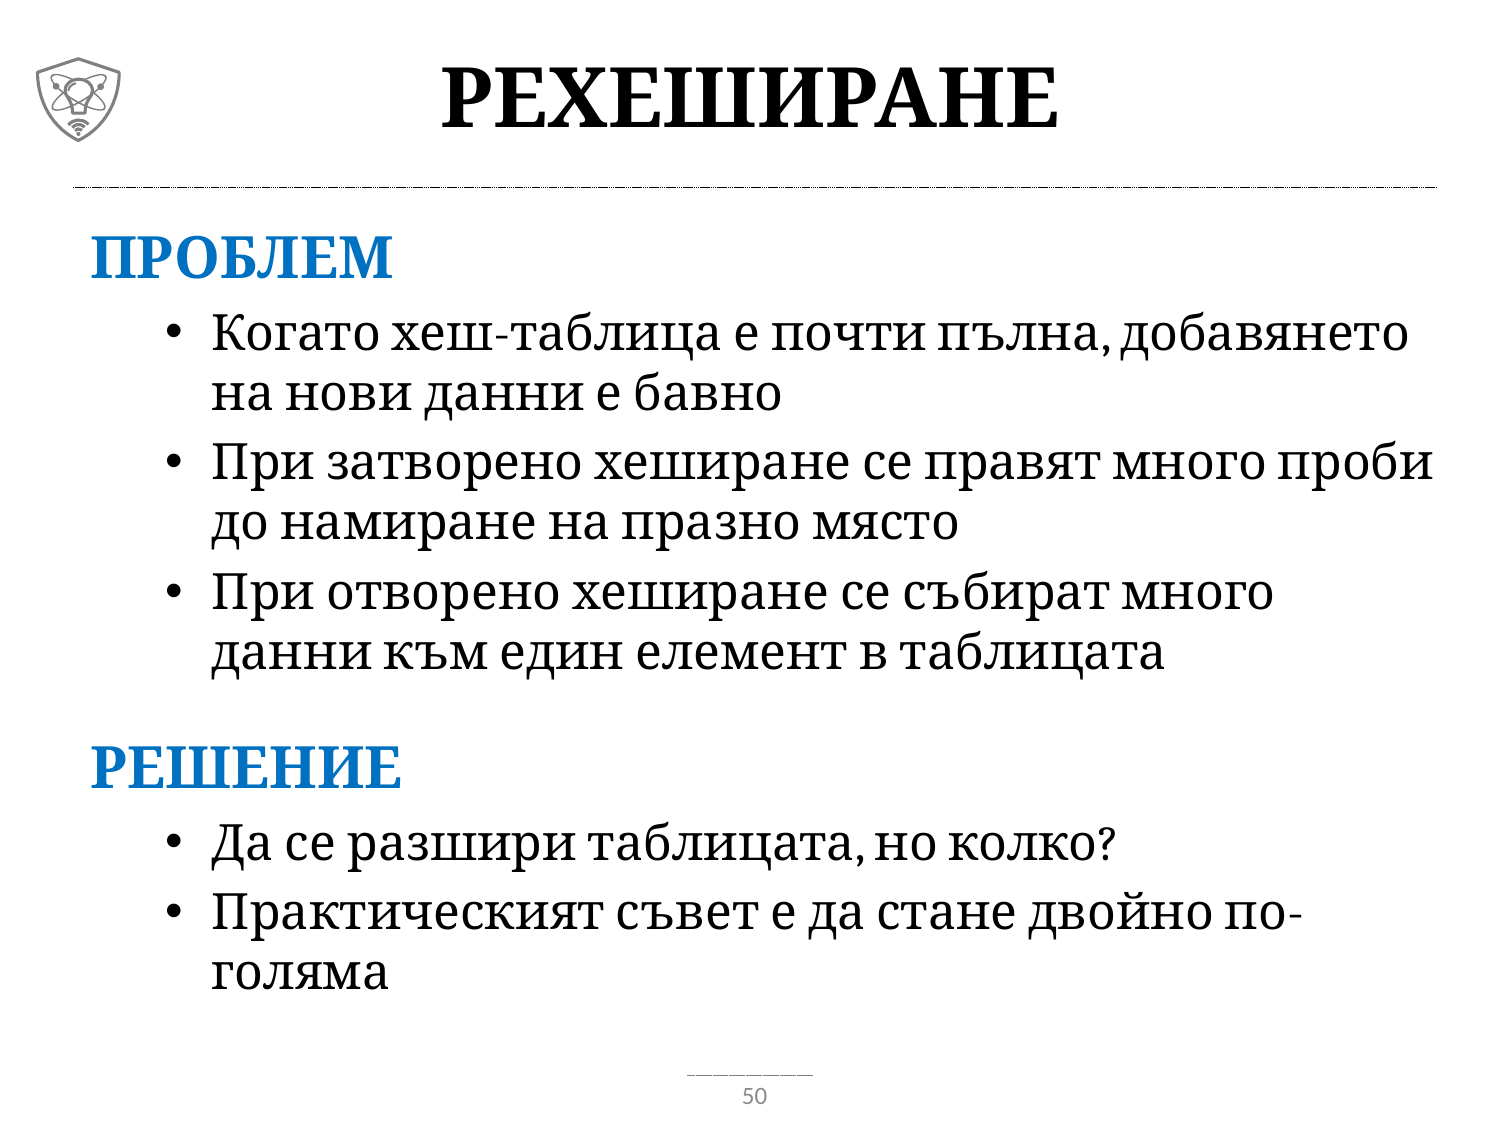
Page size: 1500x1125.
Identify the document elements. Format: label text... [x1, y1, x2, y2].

title Рехеширане [0, 0, 1500, 188]
slide_number 50 [579, 1065, 930, 1125]
list Проблем Когато хеш-таблица е почти пълна, добавянето на нови данни е бавно При затворено хеширане се правят много проби до намиране на празно място При отворено хеширане се събират много данни към един елемент в таблицата Решение Да се разшири таблицата, но колко? Практическият съвет е да стане двойно по-голяма [75, 212, 1450, 1063]
